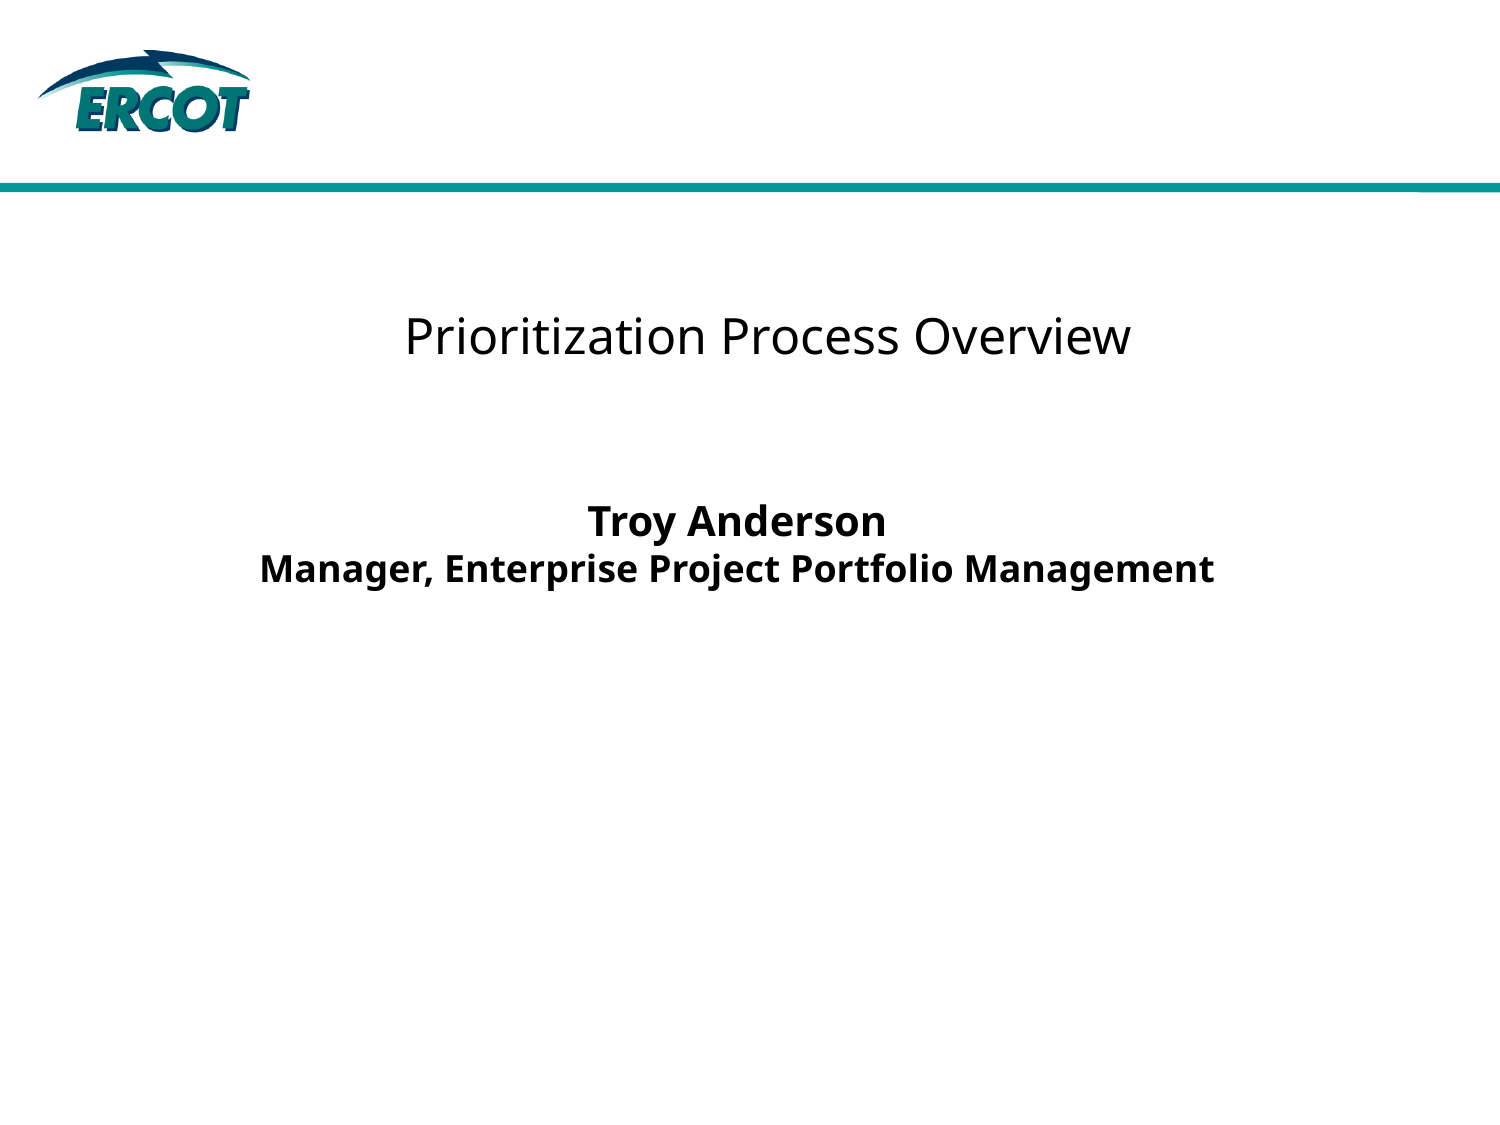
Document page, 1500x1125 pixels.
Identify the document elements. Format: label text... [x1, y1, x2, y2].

picture [37, 50, 250, 136]
title Prioritization Process Overview [237, 262, 1301, 467]
text_box Troy Anderson Manager, Enterprise Project Portfolio Management [50, 487, 1425, 700]
